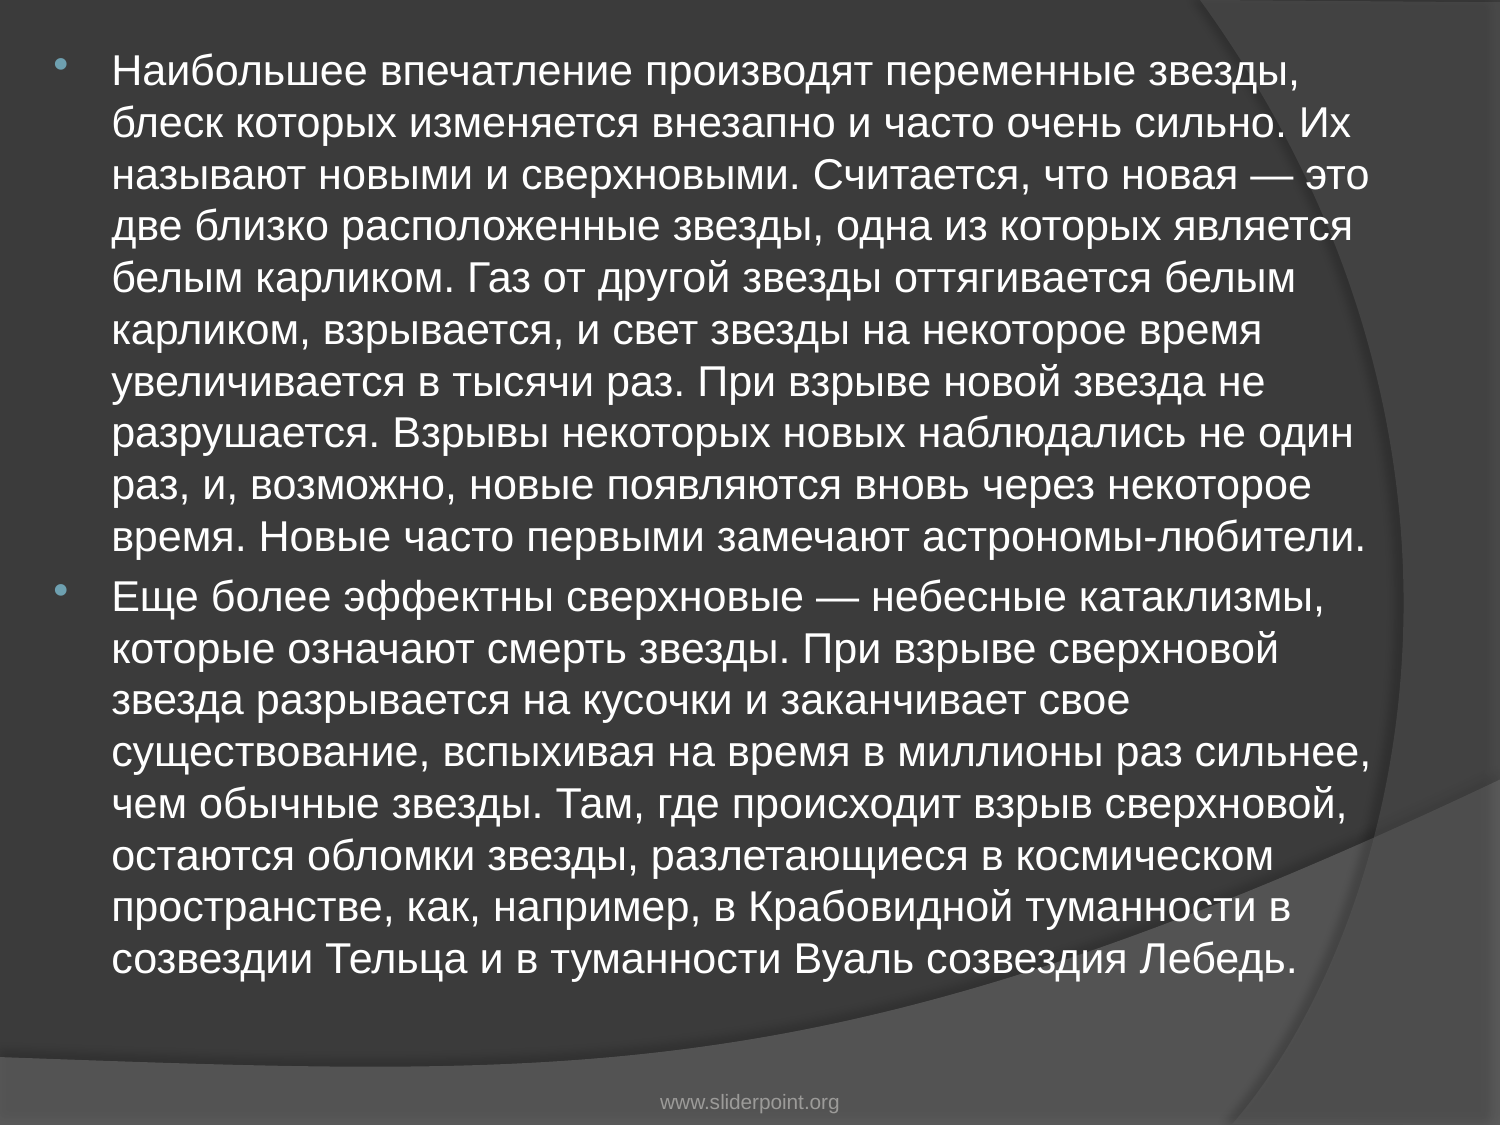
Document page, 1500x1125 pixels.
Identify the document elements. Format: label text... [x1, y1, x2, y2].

footer www.sliderpoint.org [512, 1053, 988, 1114]
list Наибольшее впечатление производят переменные звезды, блеск которых изменяется внезапно и часто очень сильно. Их называют новыми и сверхновыми. Считается, что новая — это две близко расположенные звезды, одна из которых является белым карликом. Газ от другой звезды оттягивается белым карликом, взрывается, и свет звезды на некоторое время увеличивается в тысячи раз. При взрыве новой звезда не разрушается. Взрывы некоторых новых наблюдались не один раз, и, возможно, новые появляются вновь через некоторое время. Новые часто первыми замечают астрономы-любители. Еще более эффектны сверхновые — небесные катаклизмы, которые означают смерть звезды. При взрыве сверхновой звезда разрывается на кусочки и заканчивает свое существование, вспыхивая на время в миллионы раз сильнее, чем обычные звезды. Там, где происходит взрыв сверхновой, остаются обломки звезды, разлетающиеся в космическом пространстве, как, например, в Крабовидной туманности в созвездии Тельца и в туманности Вуаль созвездия Лебедь. [35, 35, 1395, 1090]
